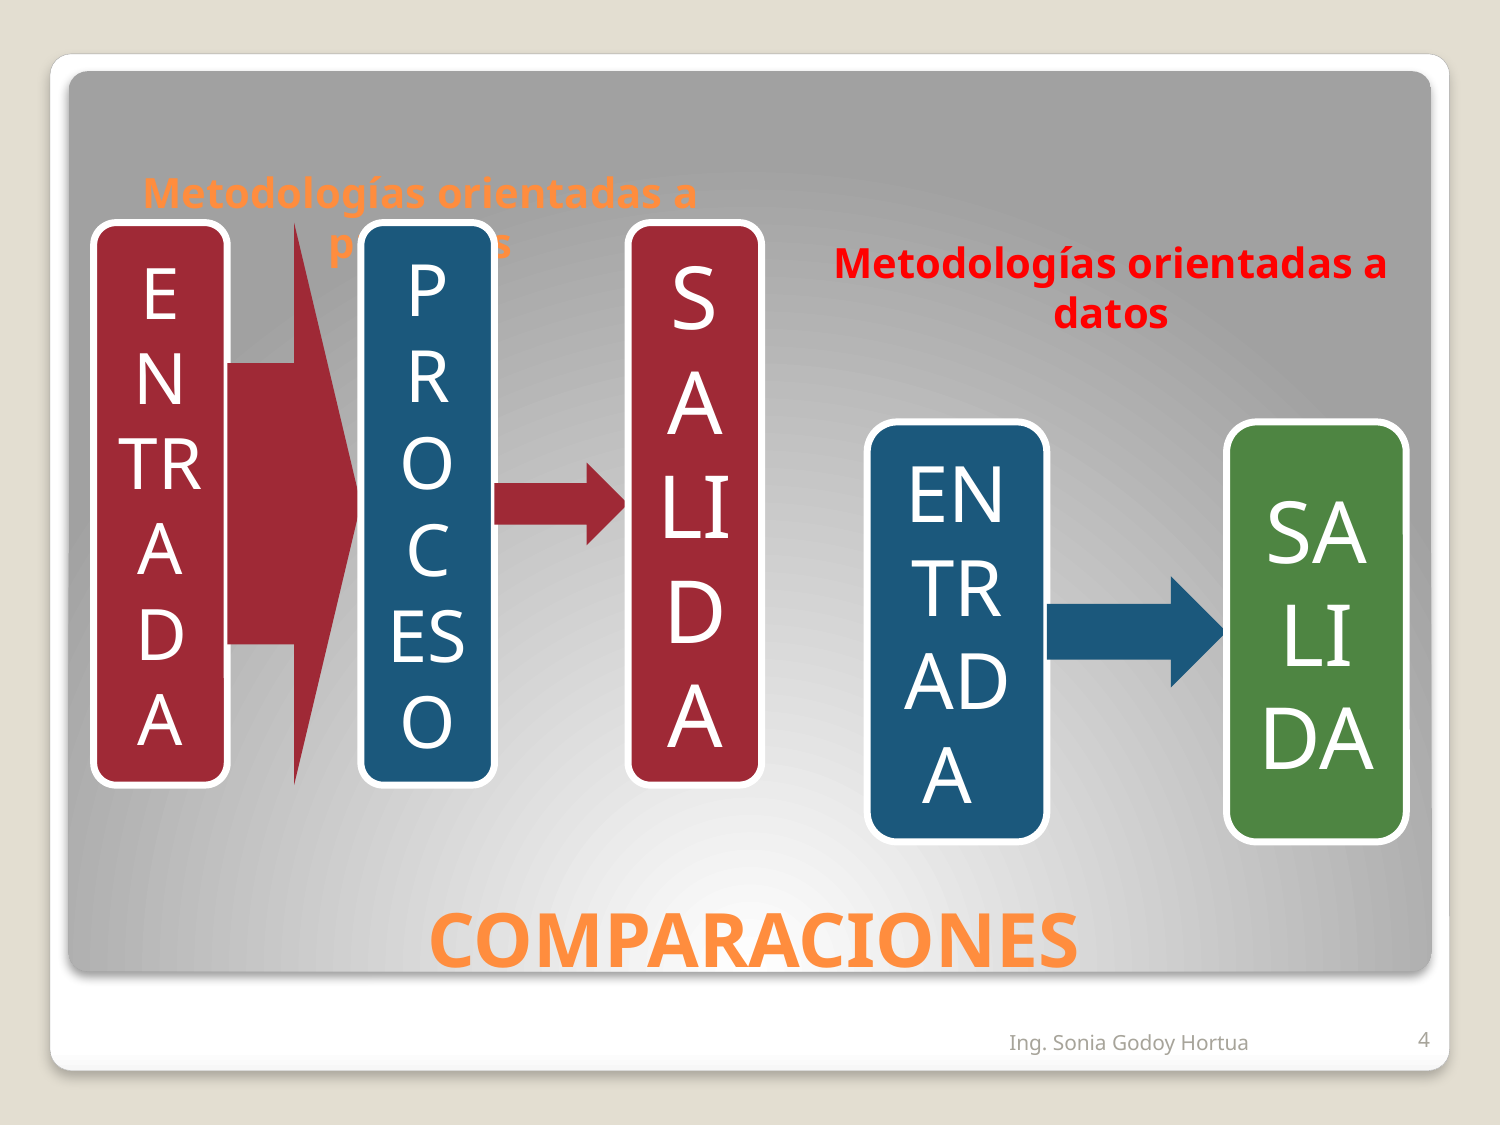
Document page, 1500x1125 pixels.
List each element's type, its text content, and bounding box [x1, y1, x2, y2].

title COMPARACIONES [82, 817, 1425, 991]
list Metodologías orientadas a procesos [93, 175, 740, 222]
footer Ing. Sonia Godoy Hortua [994, 1002, 1370, 1063]
slide_number 4 [1370, 1002, 1445, 1063]
list Metodologías orientadas a datos [784, 245, 1431, 377]
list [93, 222, 762, 786]
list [866, 421, 1407, 843]
